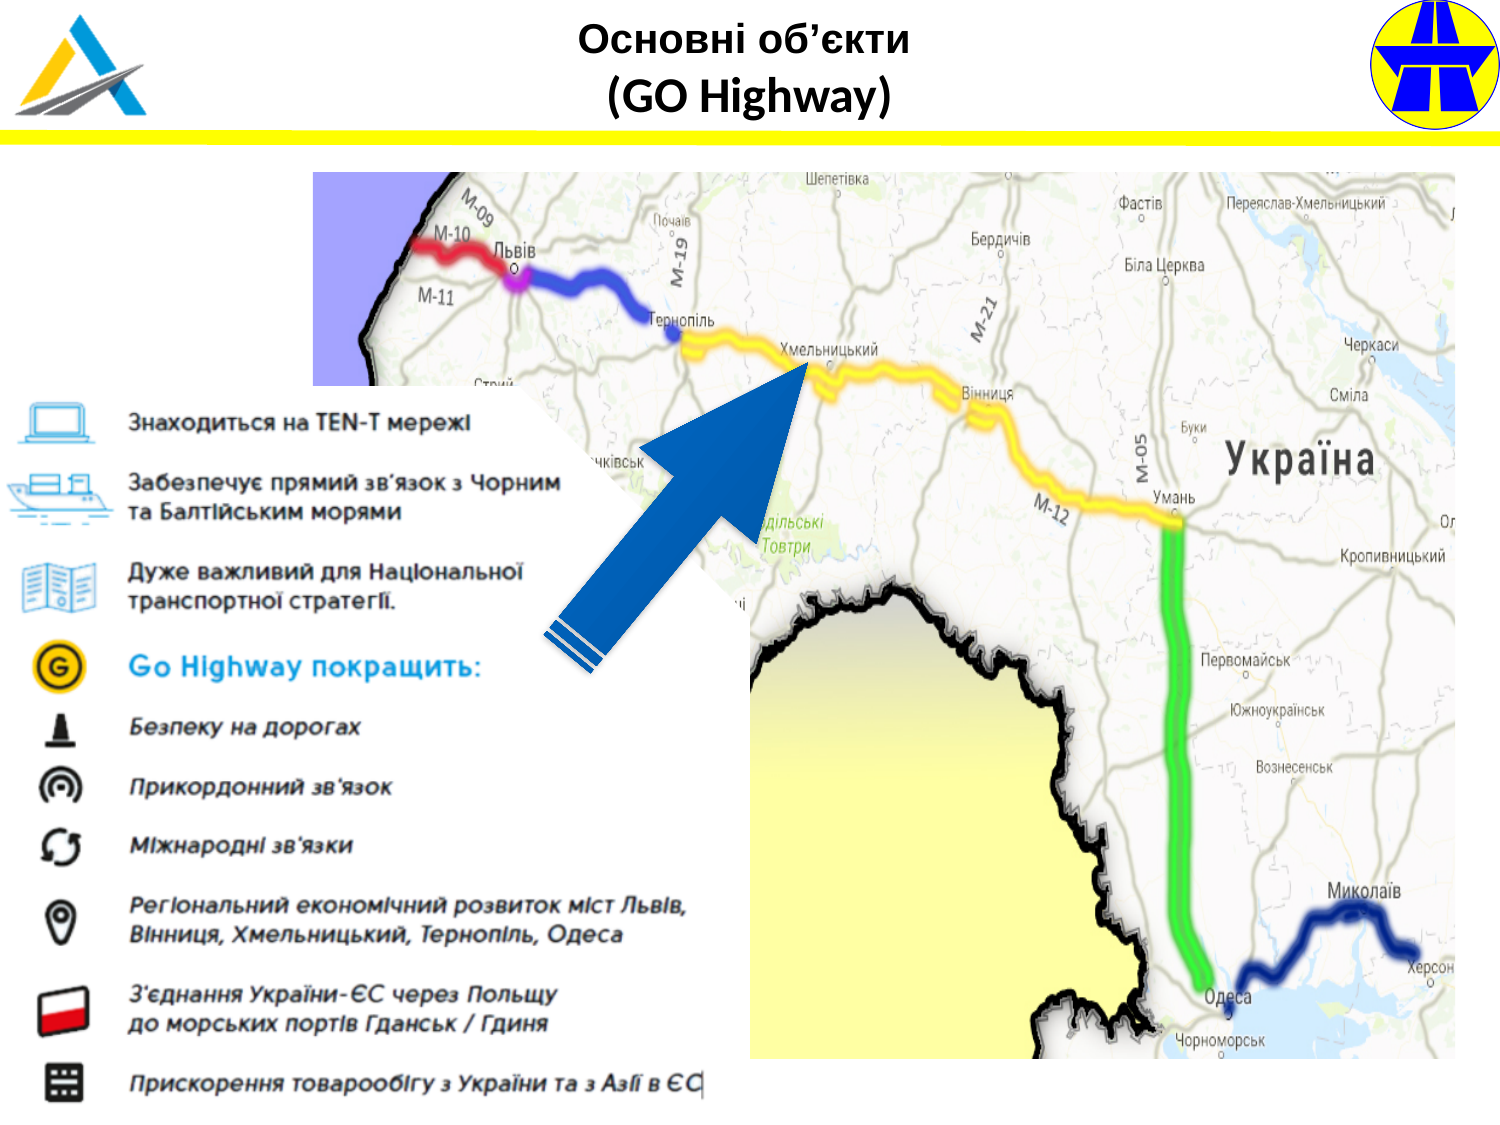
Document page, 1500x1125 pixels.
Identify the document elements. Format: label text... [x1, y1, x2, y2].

picture [1369, 0, 1500, 131]
text_box Основні об’єкти (GO Highway) [161, 2, 1365, 131]
picture [0, 0, 160, 131]
picture [0, 172, 1456, 1125]
